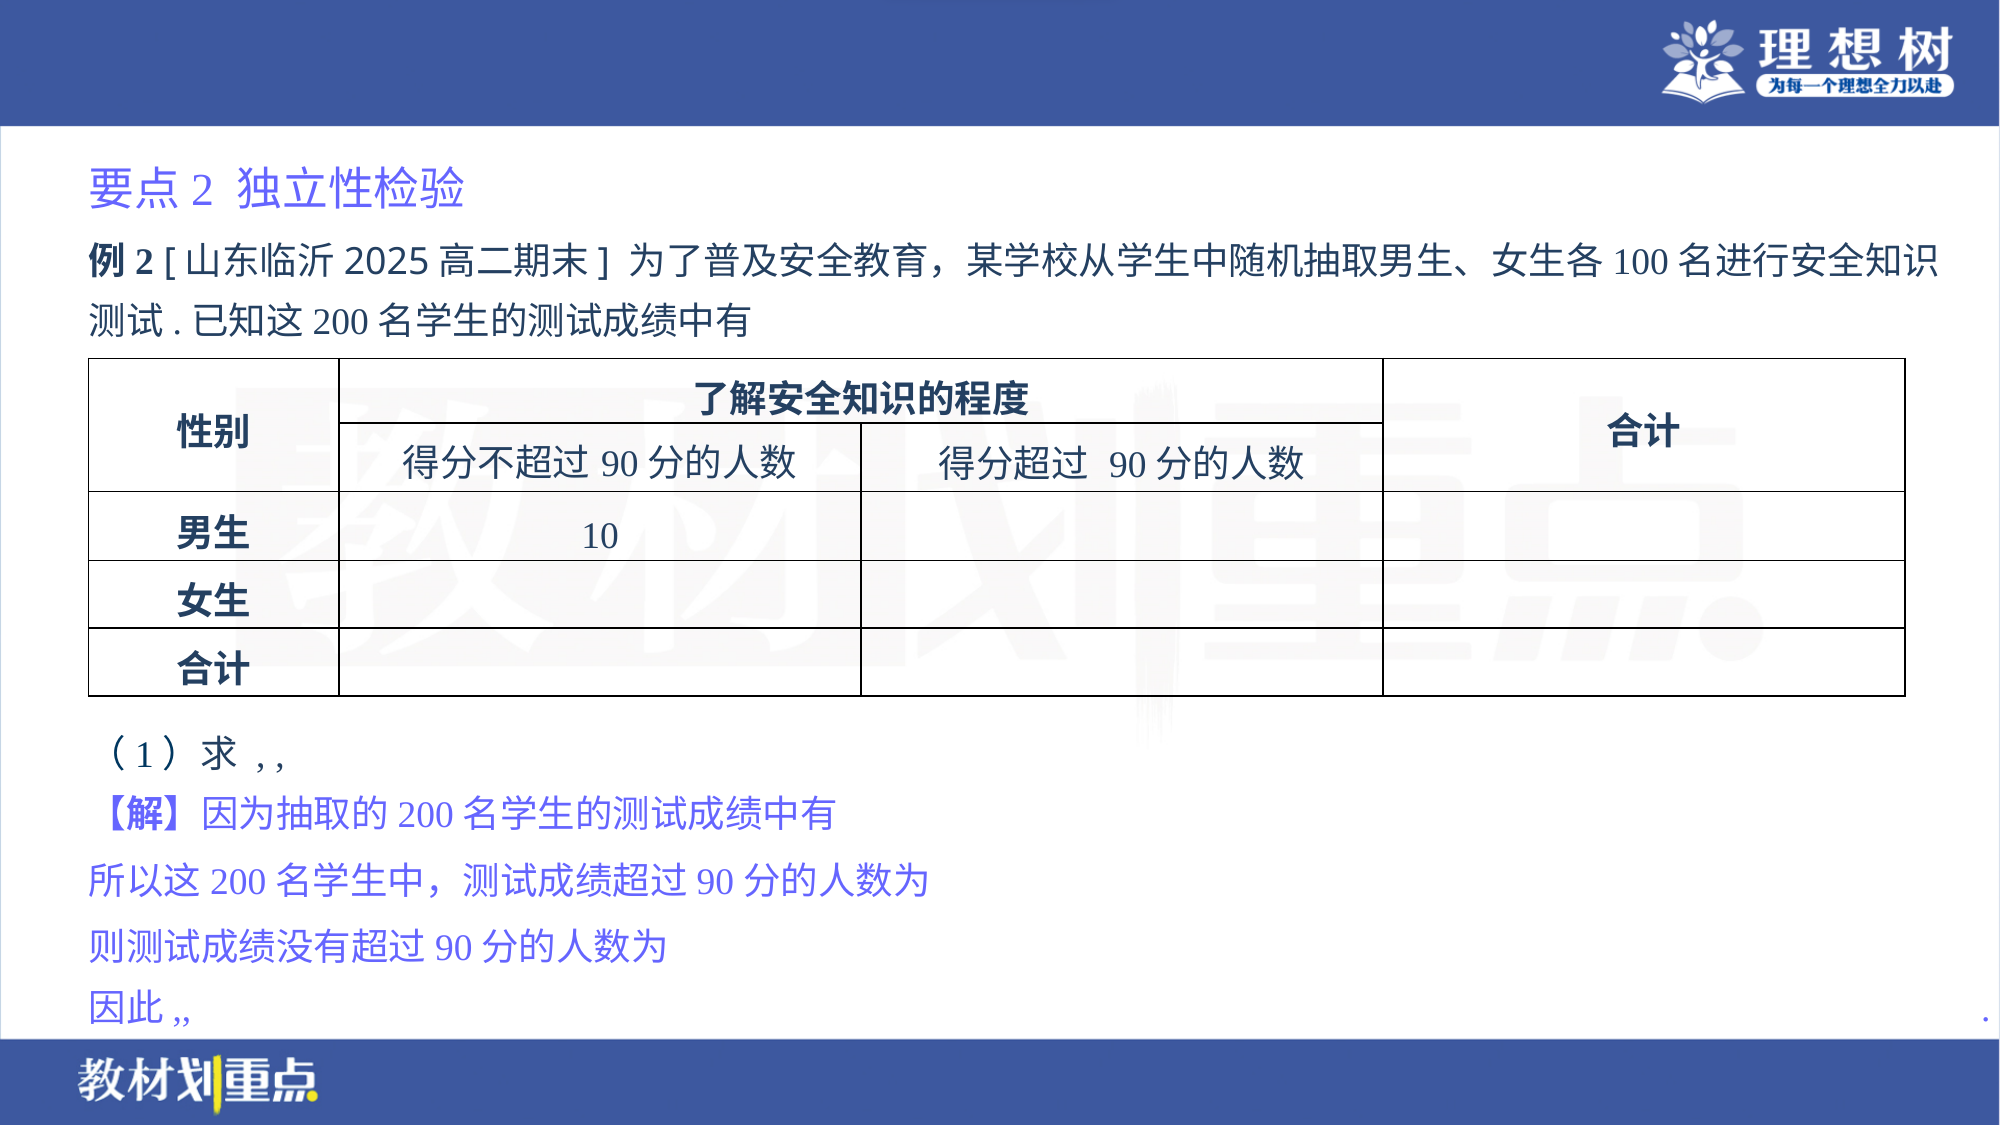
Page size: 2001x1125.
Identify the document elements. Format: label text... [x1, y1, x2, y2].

picture [0, 0, 2000, 1125]
text_box 要点2 独立性检验 [88, 135, 1911, 207]
